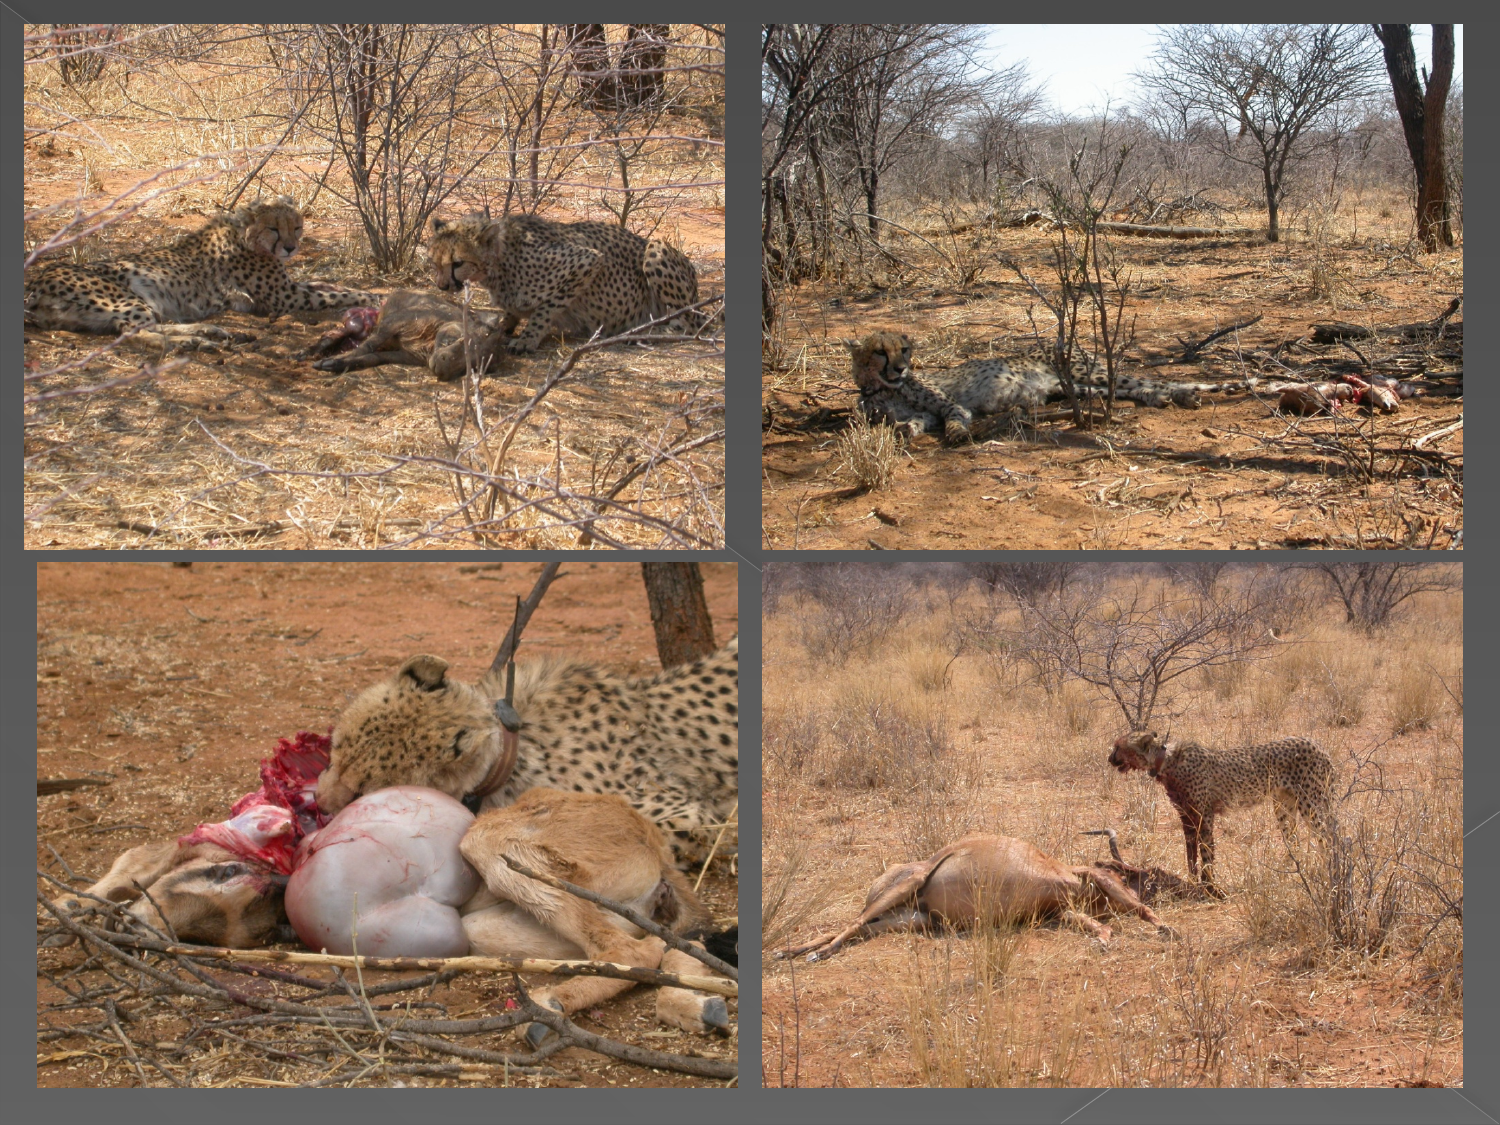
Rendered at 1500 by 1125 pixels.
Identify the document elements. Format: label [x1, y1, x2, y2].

picture [762, 562, 1463, 1088]
picture [37, 562, 738, 1088]
picture [24, 24, 726, 551]
picture [762, 24, 1463, 551]
